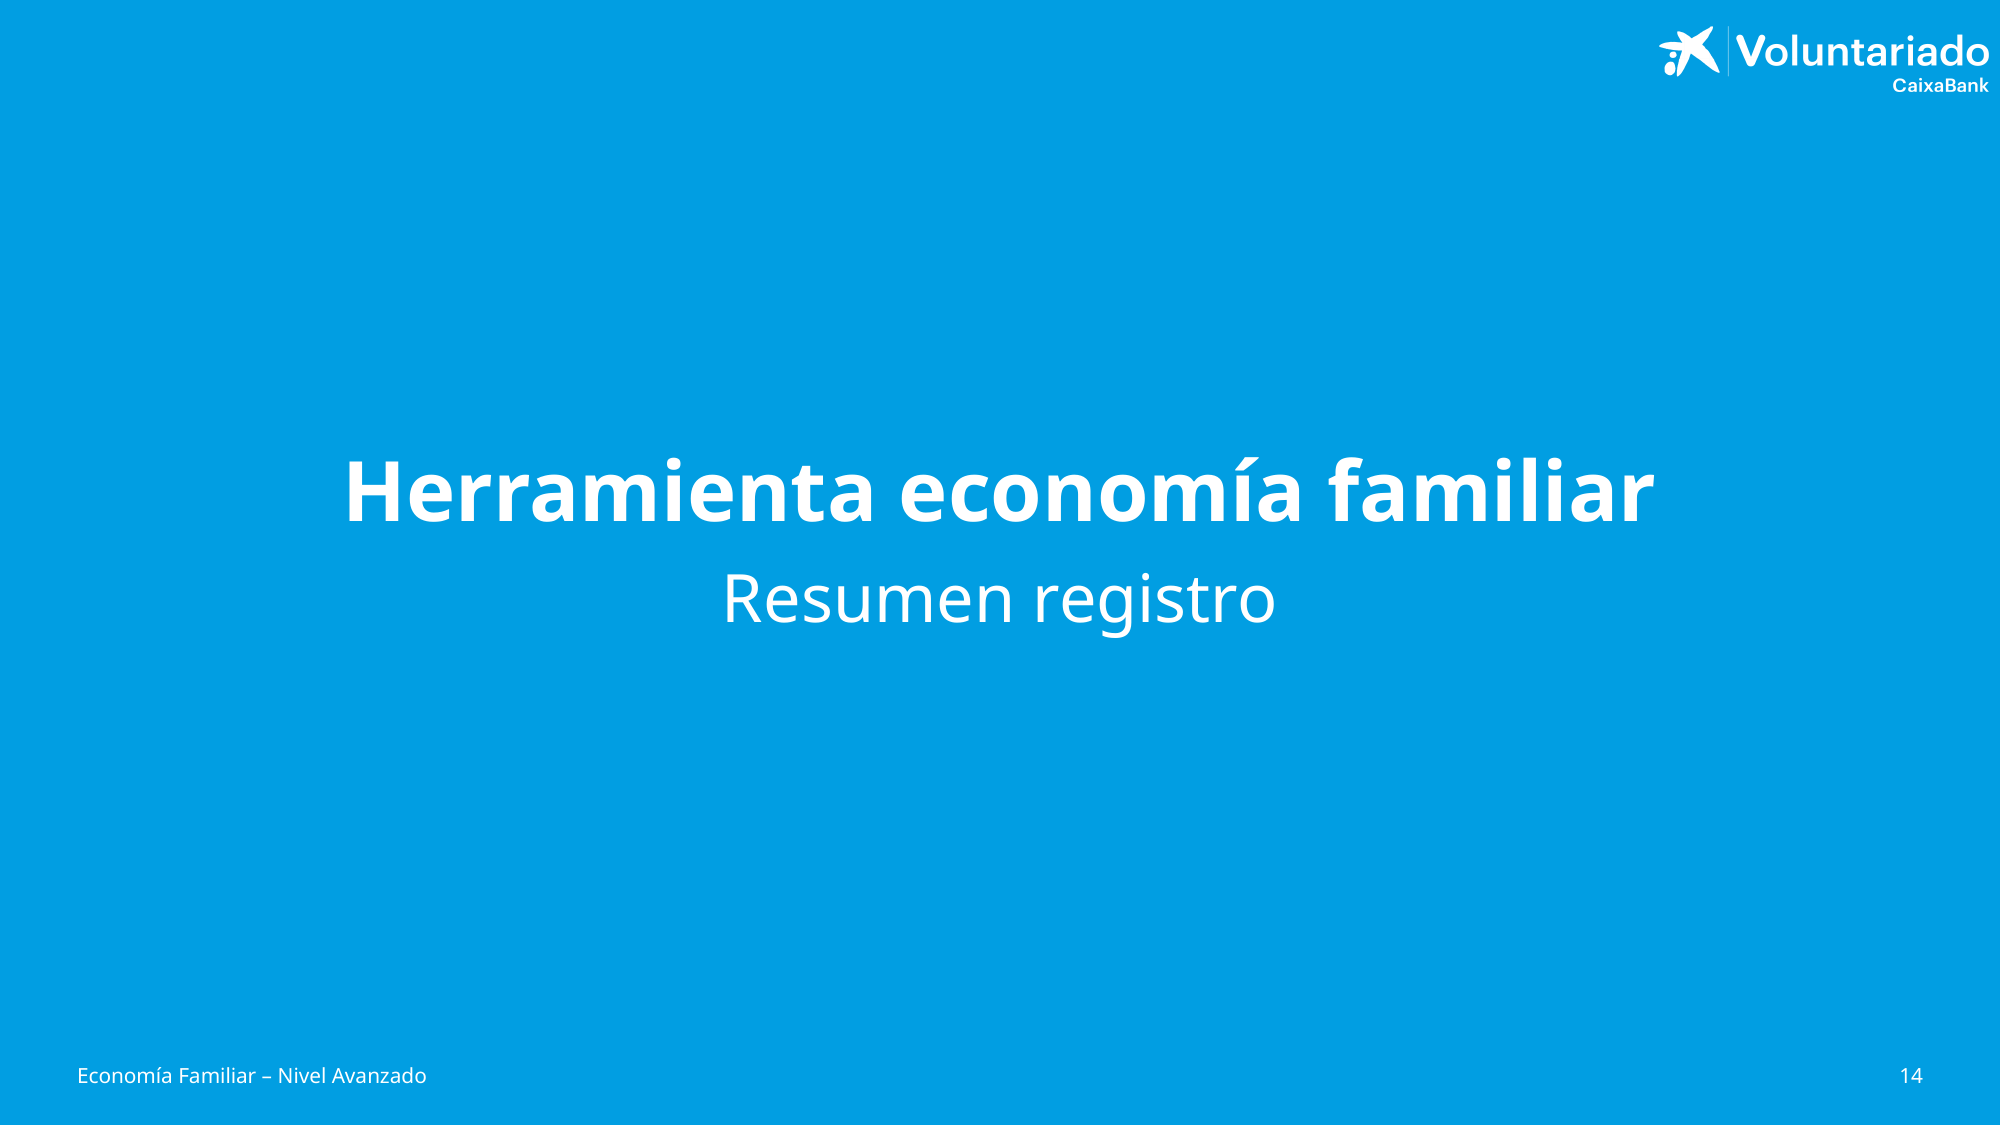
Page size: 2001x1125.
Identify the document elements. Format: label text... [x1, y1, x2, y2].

picture [1892, 45, 1903, 65]
picture [1918, 45, 1936, 65]
picture [1852, 40, 1863, 65]
picture [1661, 27, 1718, 75]
picture [1868, 45, 1885, 65]
picture [1967, 45, 1988, 65]
picture [1793, 35, 1797, 65]
picture [1941, 35, 1962, 65]
picture [1946, 79, 1952, 91]
picture [1829, 45, 1847, 65]
list Resumen registro [145, 561, 1855, 662]
picture [1665, 62, 1675, 74]
title Herramienta economía familiar [145, 422, 1855, 541]
picture [1981, 78, 1985, 91]
picture [1737, 36, 1764, 66]
picture [1766, 45, 1787, 65]
picture [1804, 45, 1822, 65]
